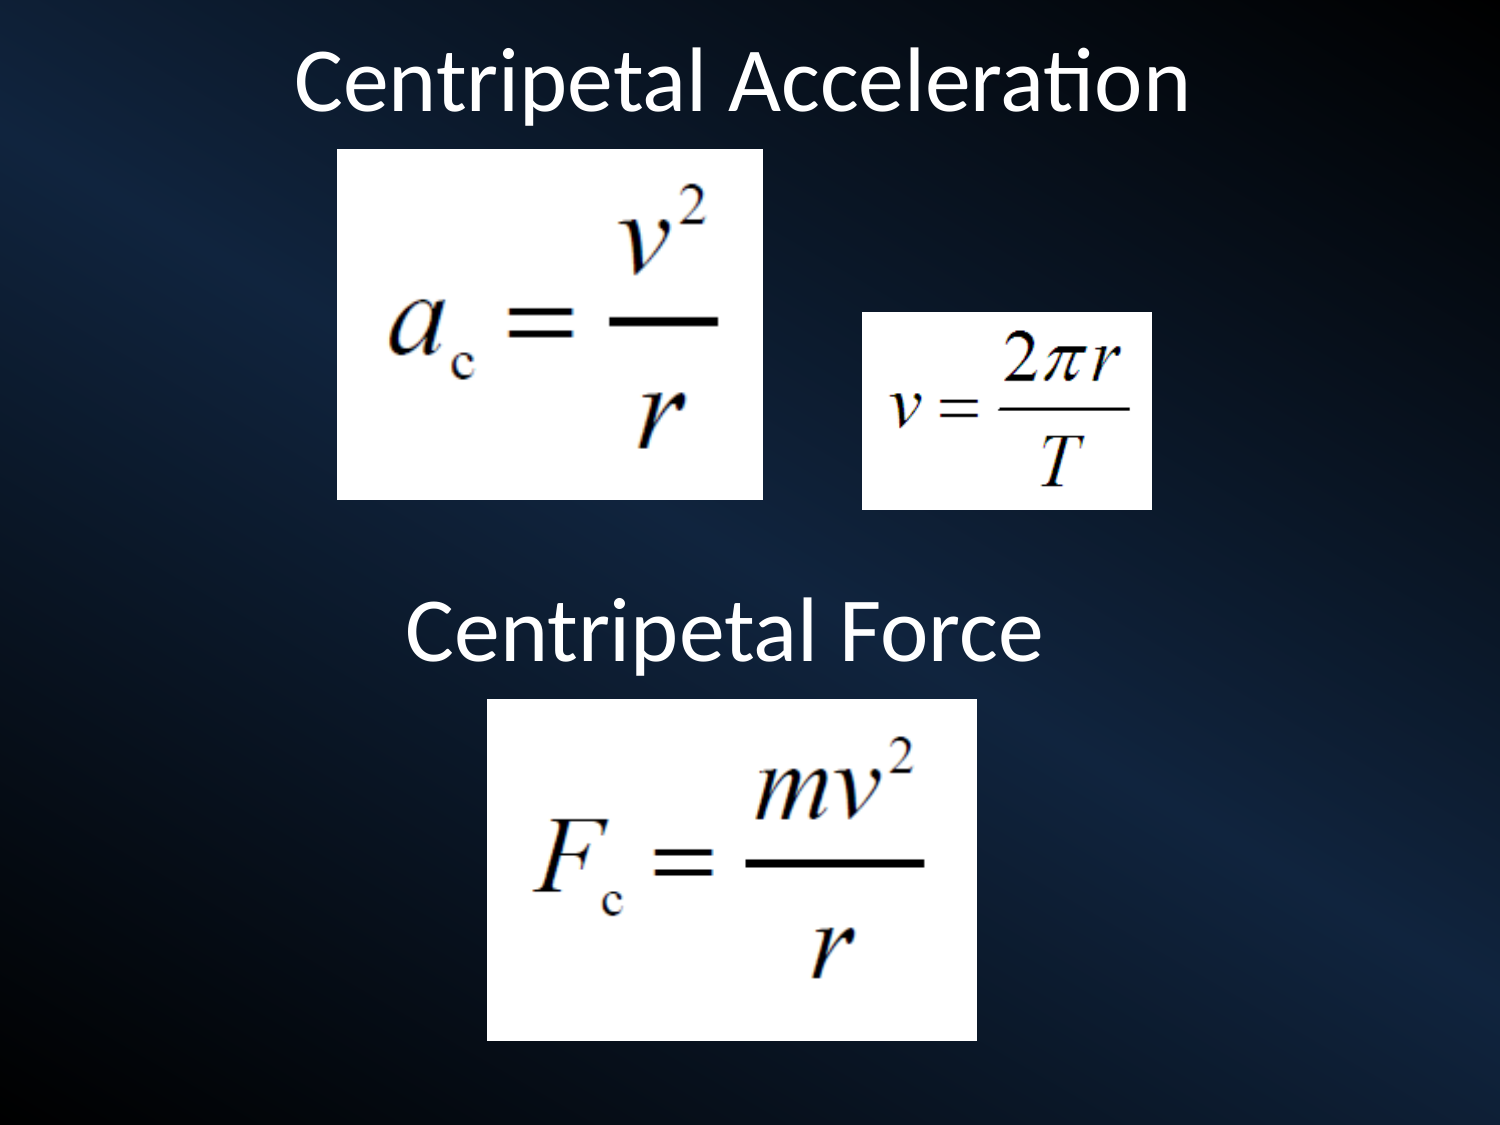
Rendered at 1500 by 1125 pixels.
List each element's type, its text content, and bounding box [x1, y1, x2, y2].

picture [862, 312, 1152, 510]
picture [337, 149, 763, 500]
picture [487, 699, 977, 1041]
text_box Centripetal Acceleration [87, 12, 1400, 138]
text_box Centripetal Force [390, 562, 1060, 688]
